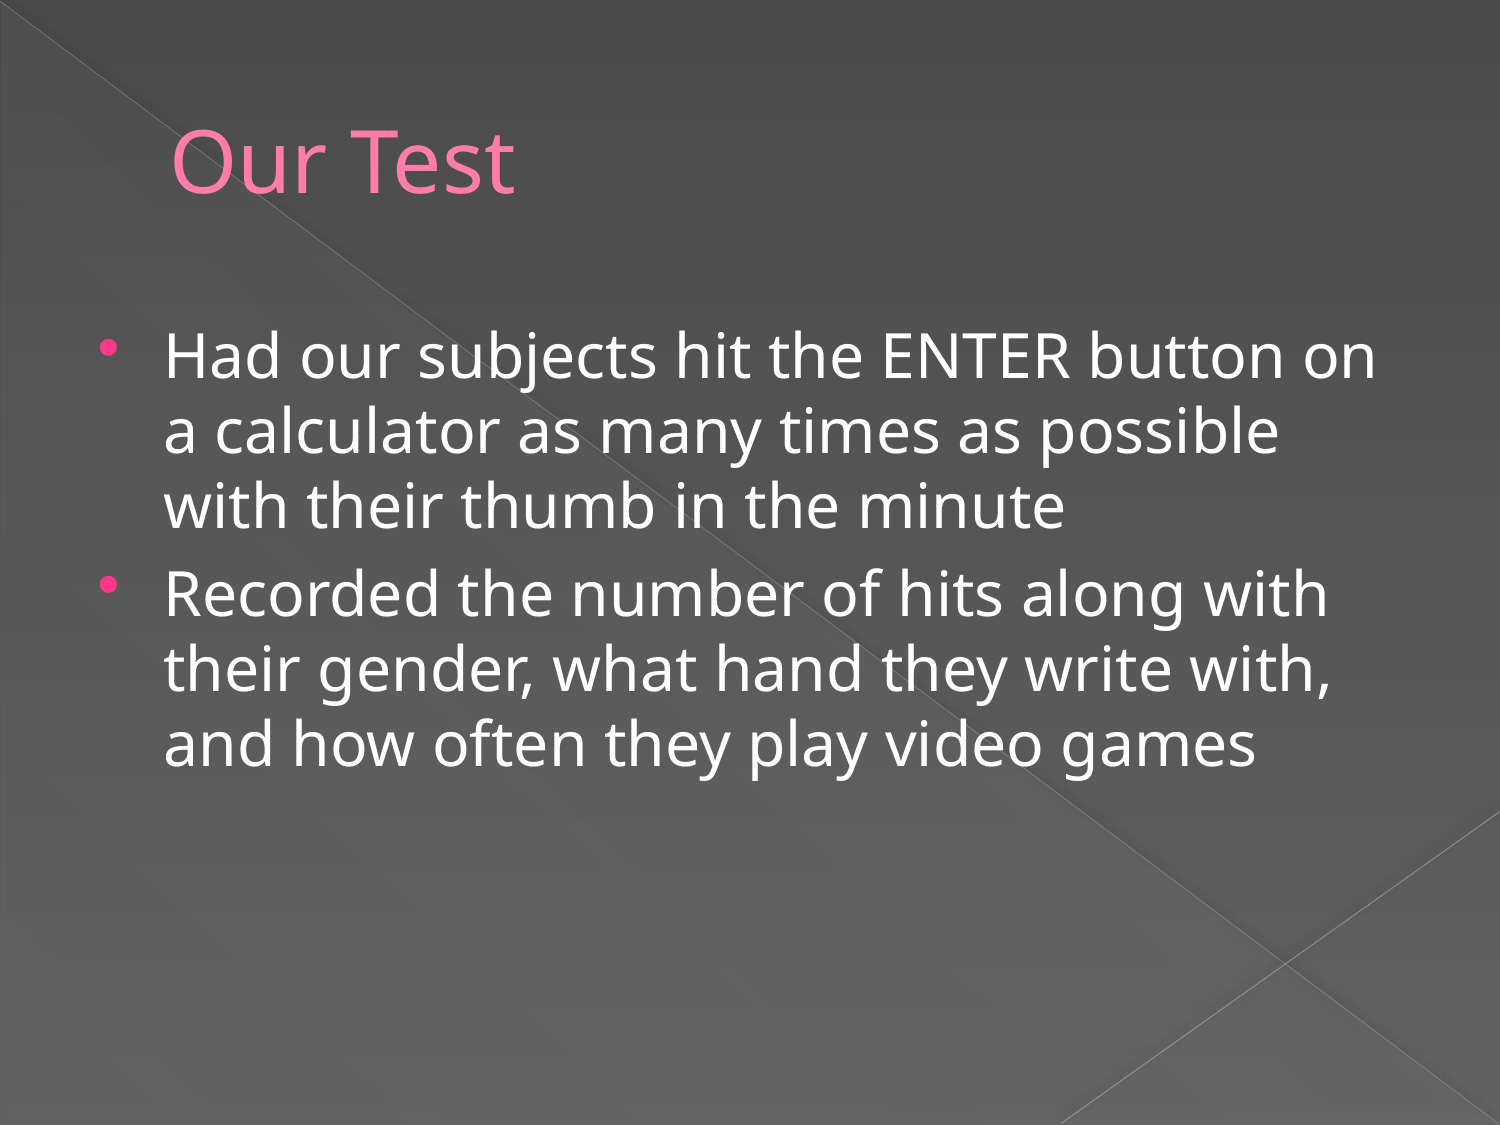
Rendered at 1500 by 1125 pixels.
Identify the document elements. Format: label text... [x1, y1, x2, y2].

list Had our subjects hit the ENTER button on a calculator as many times as possible with their thumb in the minute Recorded the number of hits along with their gender, what hand they write with, and how often they play video games [75, 308, 1425, 1059]
title Our Test [75, 43, 1425, 274]
